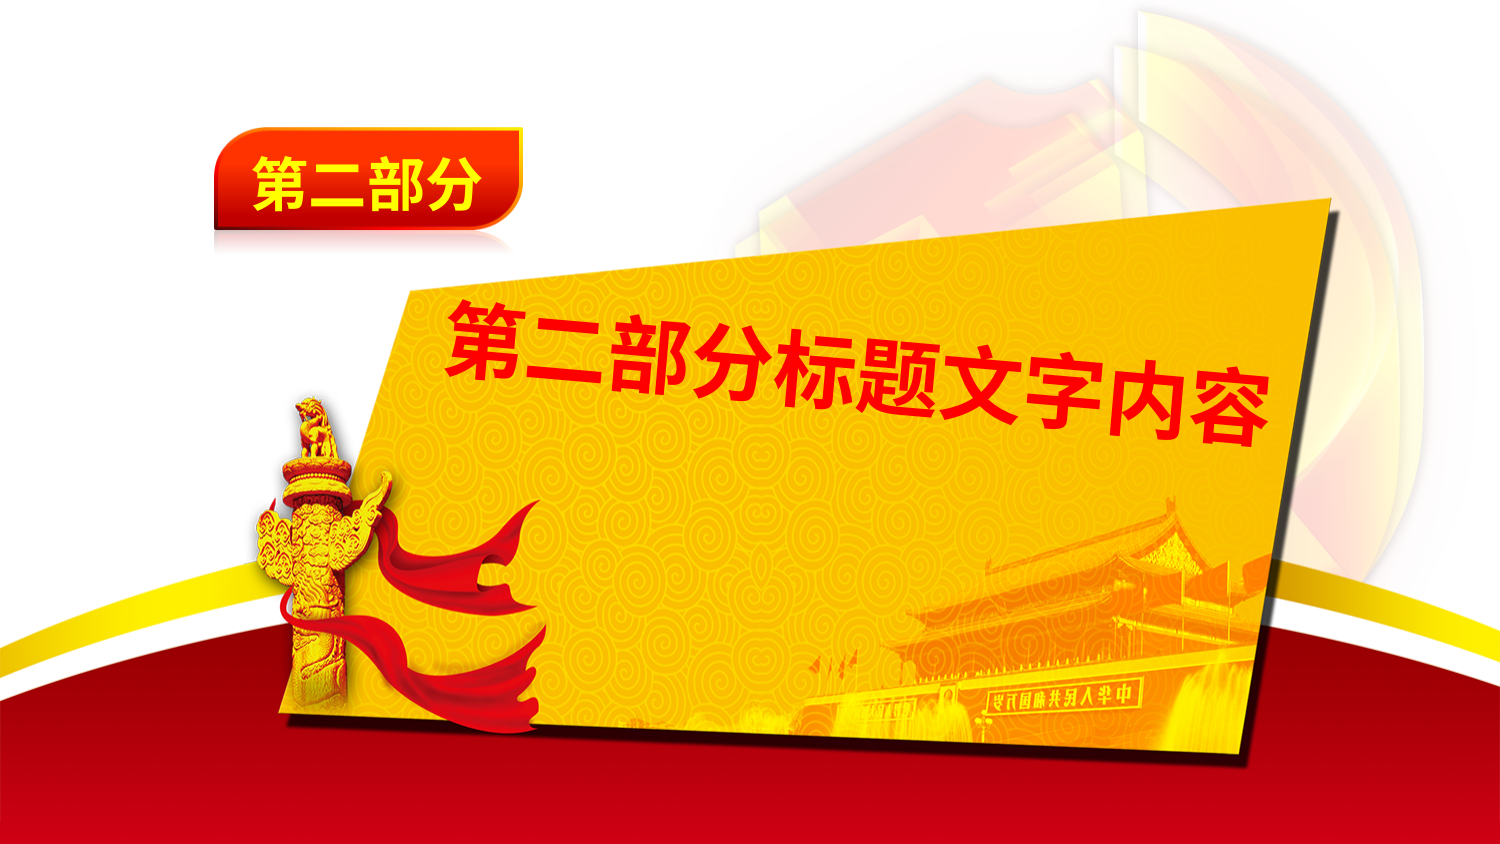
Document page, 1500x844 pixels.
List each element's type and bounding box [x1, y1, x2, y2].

text_box [502, 0, 1495, 196]
picture [0, 197, 1500, 844]
text_box [211, 126, 526, 336]
